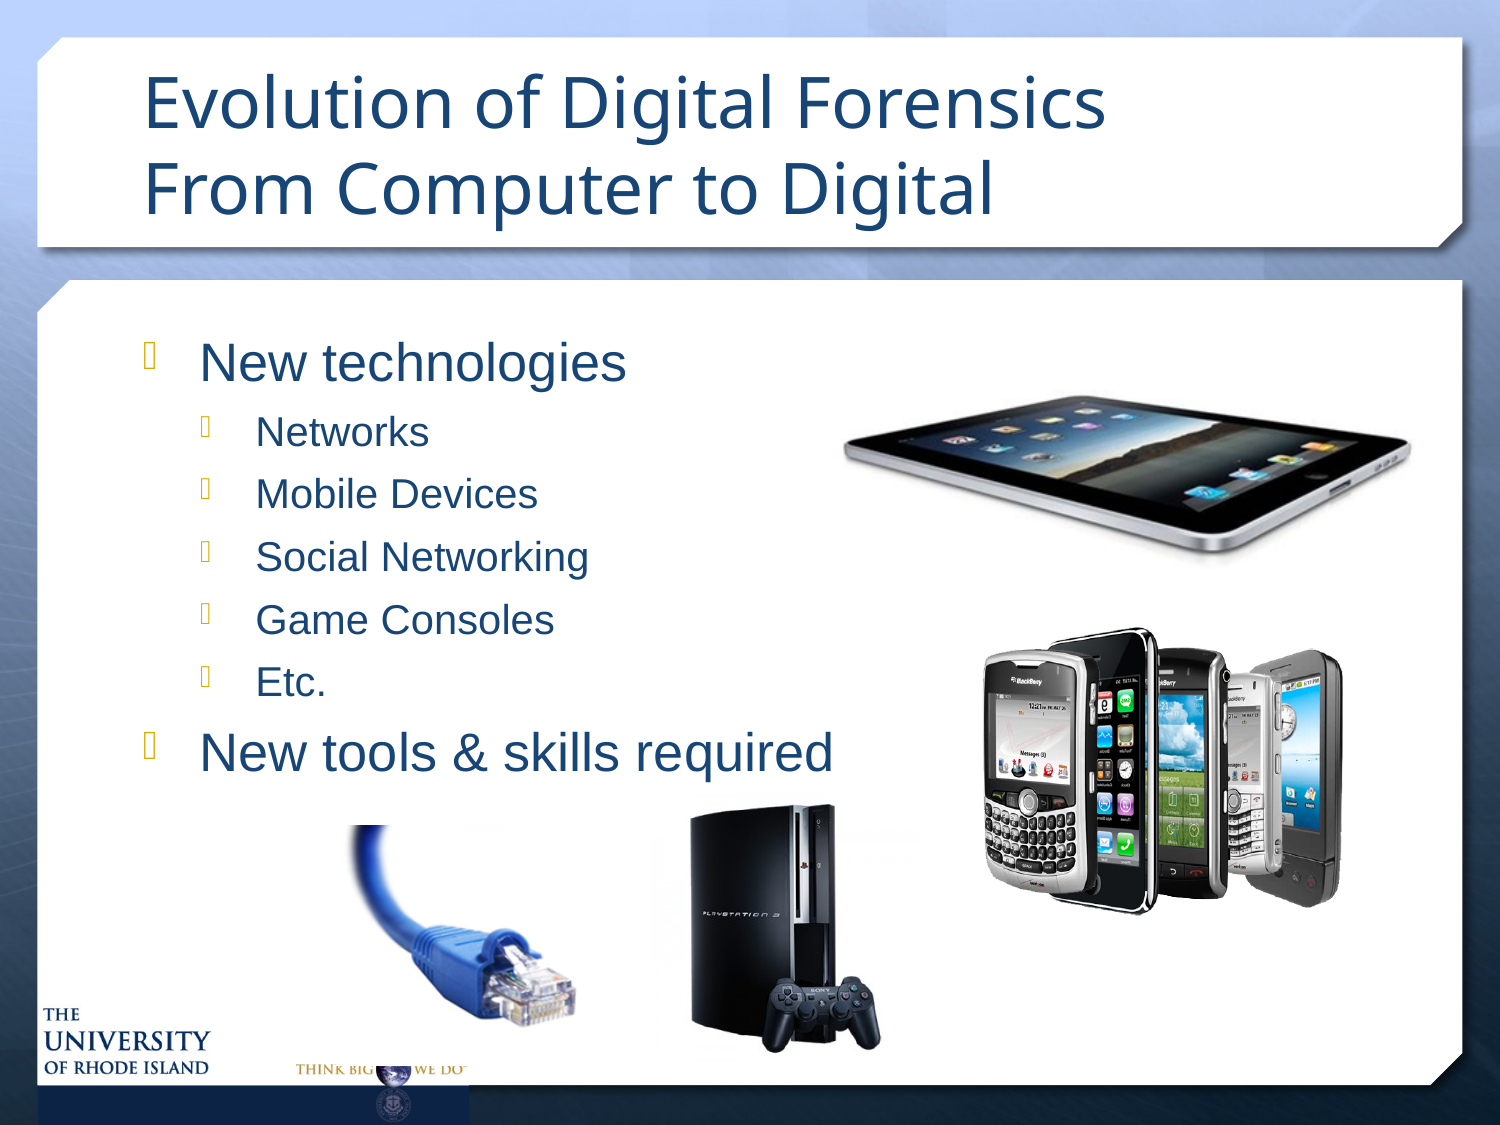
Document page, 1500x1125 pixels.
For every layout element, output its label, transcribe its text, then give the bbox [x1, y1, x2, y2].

title Evolution of Digital Forensics From Computer to Digital [127, 48, 1372, 236]
picture [38, 1004, 469, 1125]
list New technologies Networks Mobile Devices Social Networking Game Consoles Etc. New tools & skills required [127, 319, 1372, 978]
picture [946, 598, 1378, 923]
picture [830, 388, 1422, 575]
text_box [335, 792, 920, 1067]
